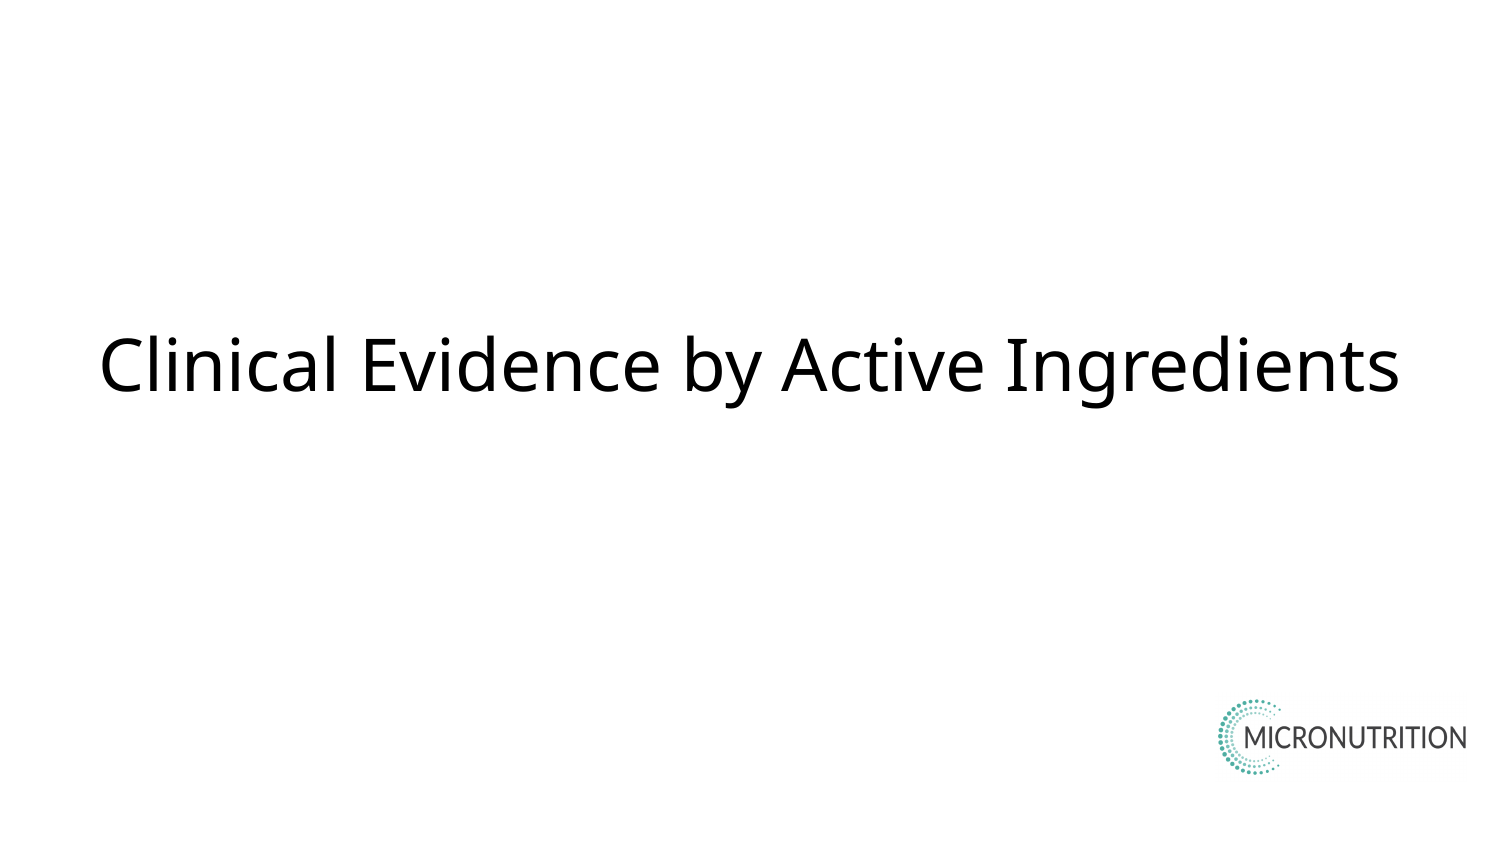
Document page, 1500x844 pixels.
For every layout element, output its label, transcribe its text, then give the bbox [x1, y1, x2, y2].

picture [1215, 692, 1467, 782]
subtitle Clinical Evidence by Active Ingredients [51, 115, 1449, 598]
